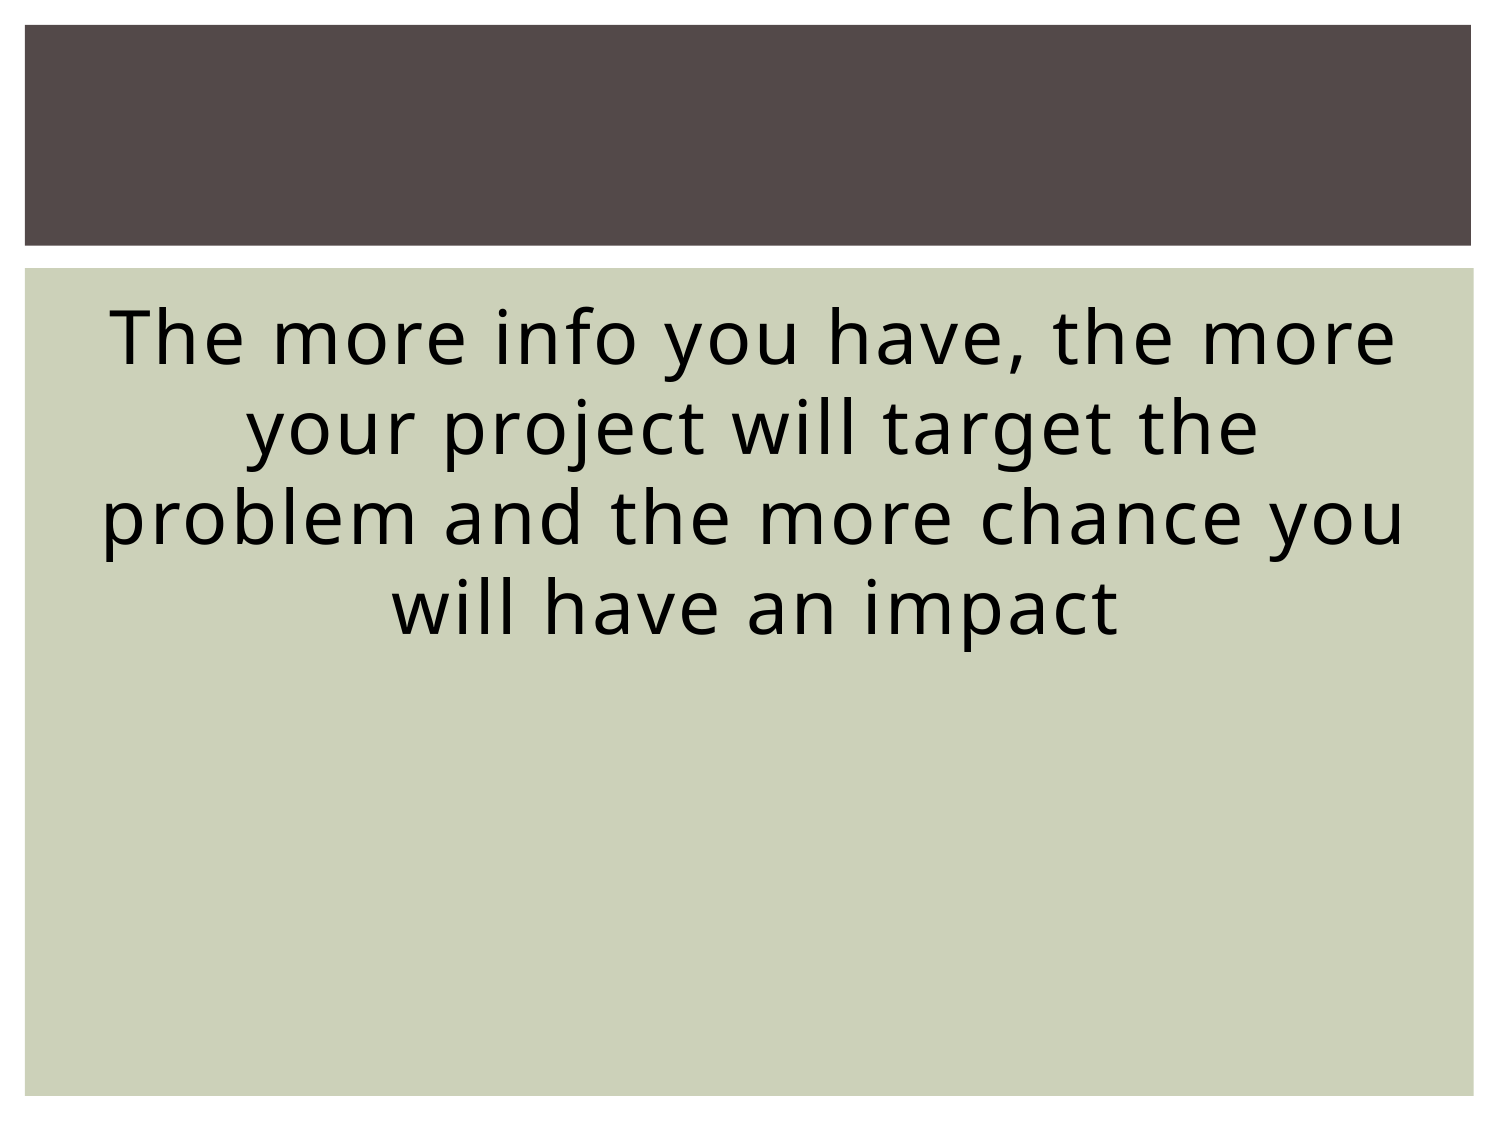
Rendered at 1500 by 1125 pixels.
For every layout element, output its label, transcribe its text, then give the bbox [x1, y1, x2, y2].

list The more info you have, the more your project will target the problem and the more chance you will have an impact [62, 281, 1442, 1005]
